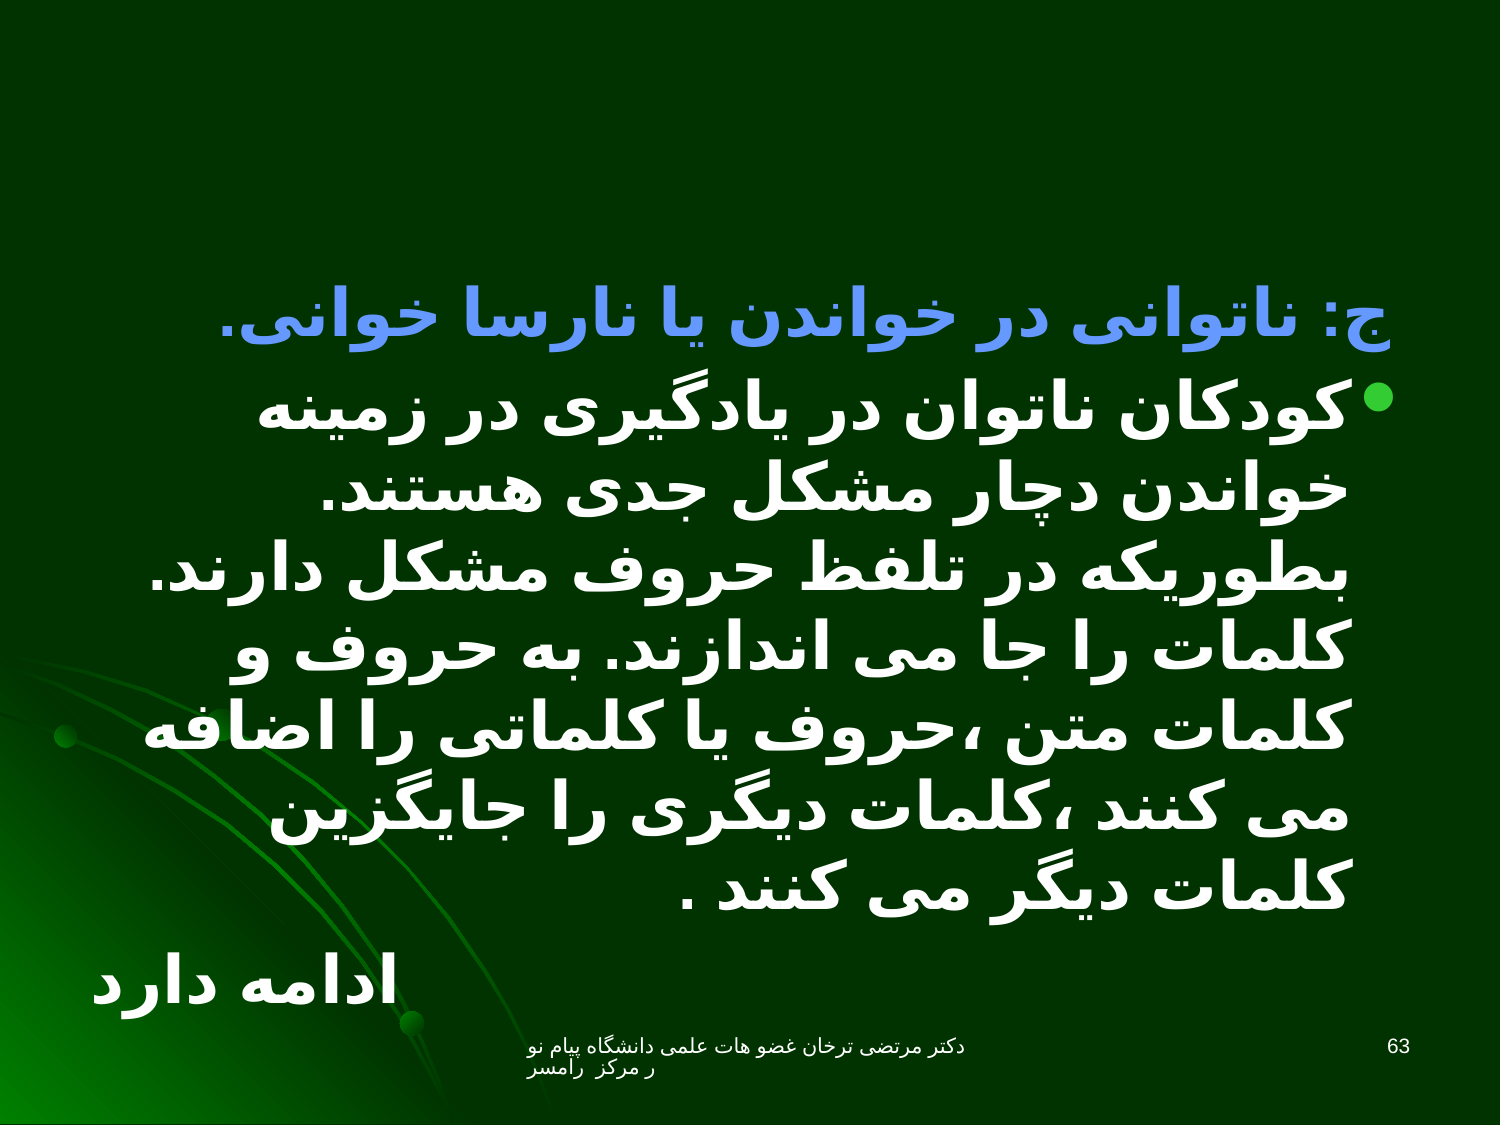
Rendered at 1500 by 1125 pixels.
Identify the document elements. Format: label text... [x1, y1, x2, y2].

slide_number 63 [1074, 1024, 1426, 1101]
list ج: ناتوانی در خواندن یا نارسا خوانی. کودکان ناتوان در یادگیری در زمینه خواندن دچار مشکل جدی هستند. بطوریکه در تلفظ حروف مشکل دارند. کلمات را جا می اندازند. به حروف و کلمات متن ،حروف یا کلماتی را اضافه می کنند ،کلمات دیگری را جایگزین کلمات دیگر می کنند . ادامه دارد [74, 262, 1426, 1006]
footer دکتر مرتضی ترخان غضو هات علمی دانشگاه پیام نور مرکز رامسر [512, 1024, 988, 1101]
